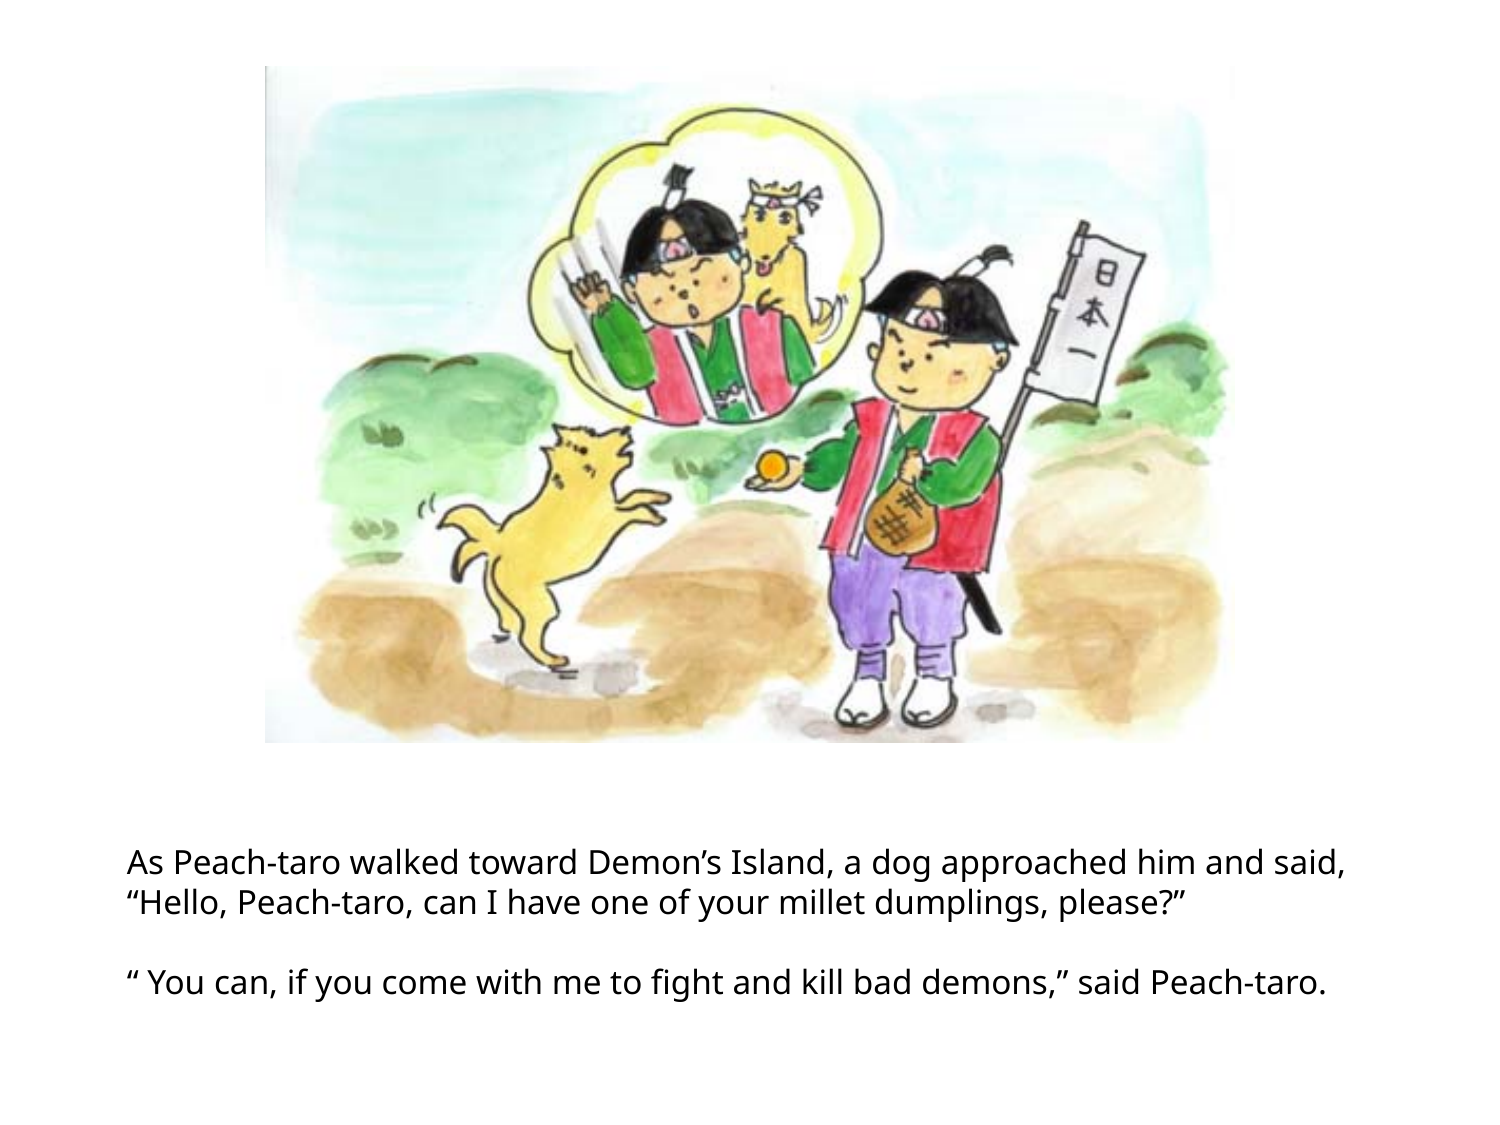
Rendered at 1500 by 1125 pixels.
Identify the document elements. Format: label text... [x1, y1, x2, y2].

picture [265, 66, 1235, 743]
text_box As Peach-taro walked toward Demon’s Island, a dog approached him and said, “Hello, Peach-taro, can I have one of your millet dumplings, please?” “ You can, if you come with me to fight and kill bad demons,” said Peach-taro. [112, 834, 1447, 1009]
